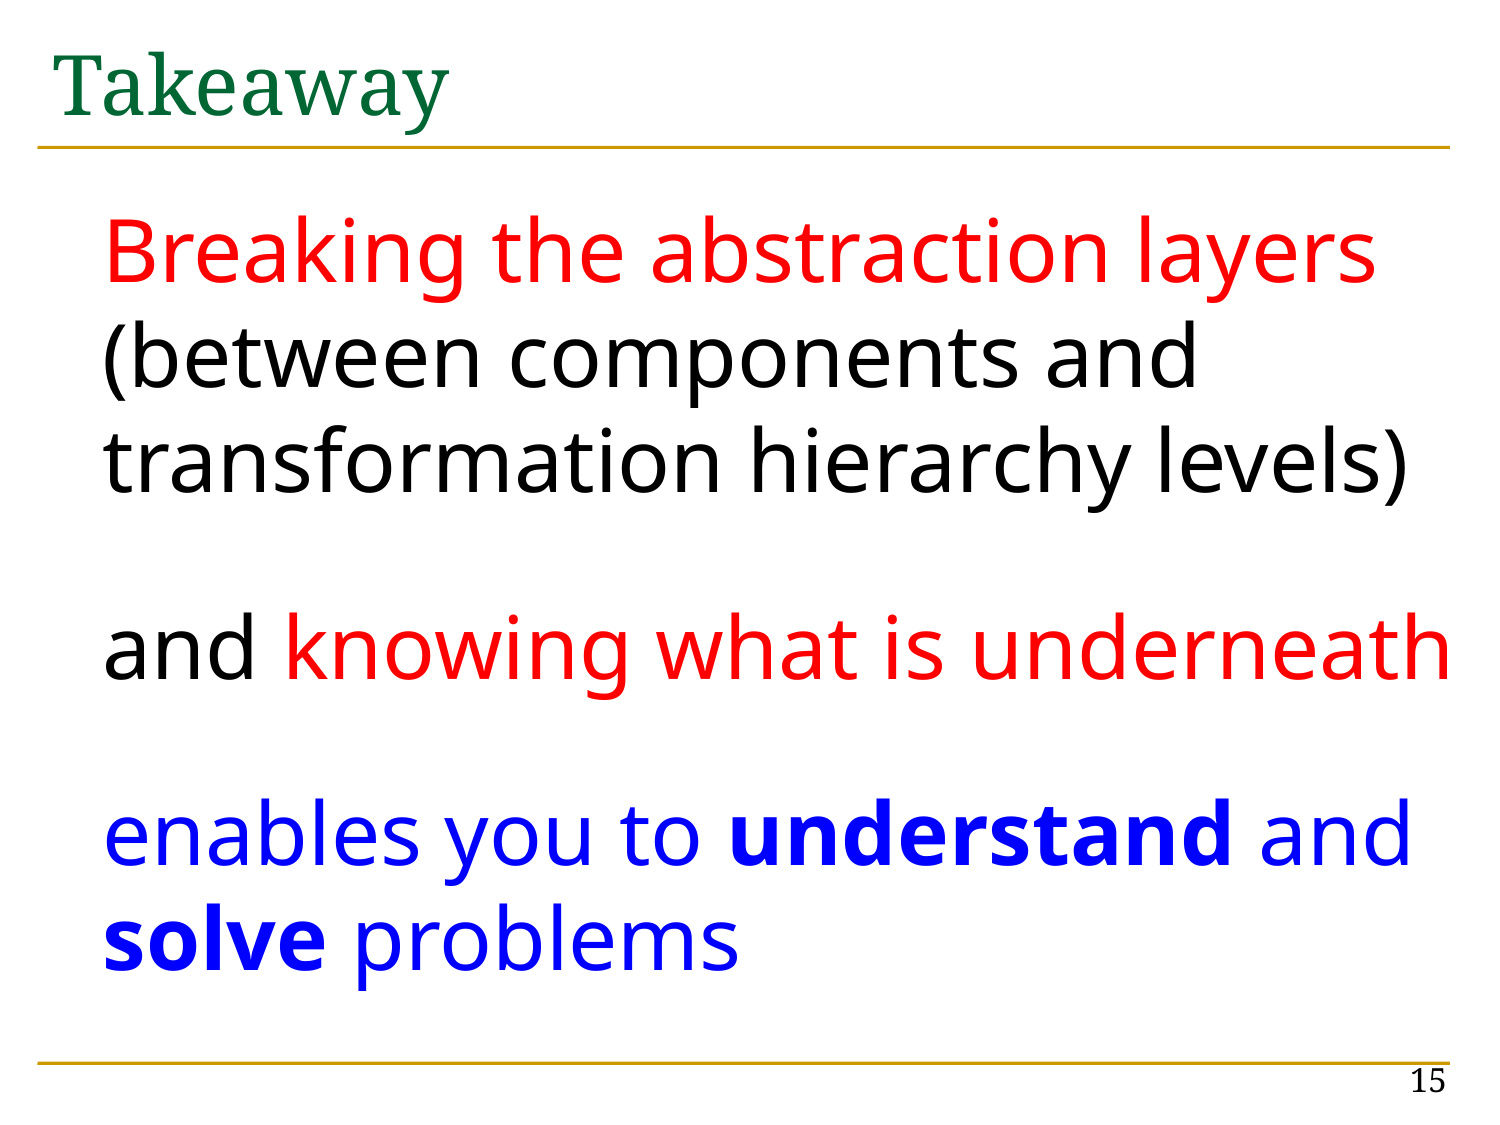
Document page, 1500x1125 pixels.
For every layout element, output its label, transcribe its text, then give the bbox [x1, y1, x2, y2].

list Breaking the abstraction layers (between components and transformation hierarchy levels) and knowing what is underneath enables you to understand and solve problems [87, 187, 1500, 1040]
title Takeaway [37, 24, 1450, 200]
slide_number 15 [1111, 1036, 1462, 1112]
